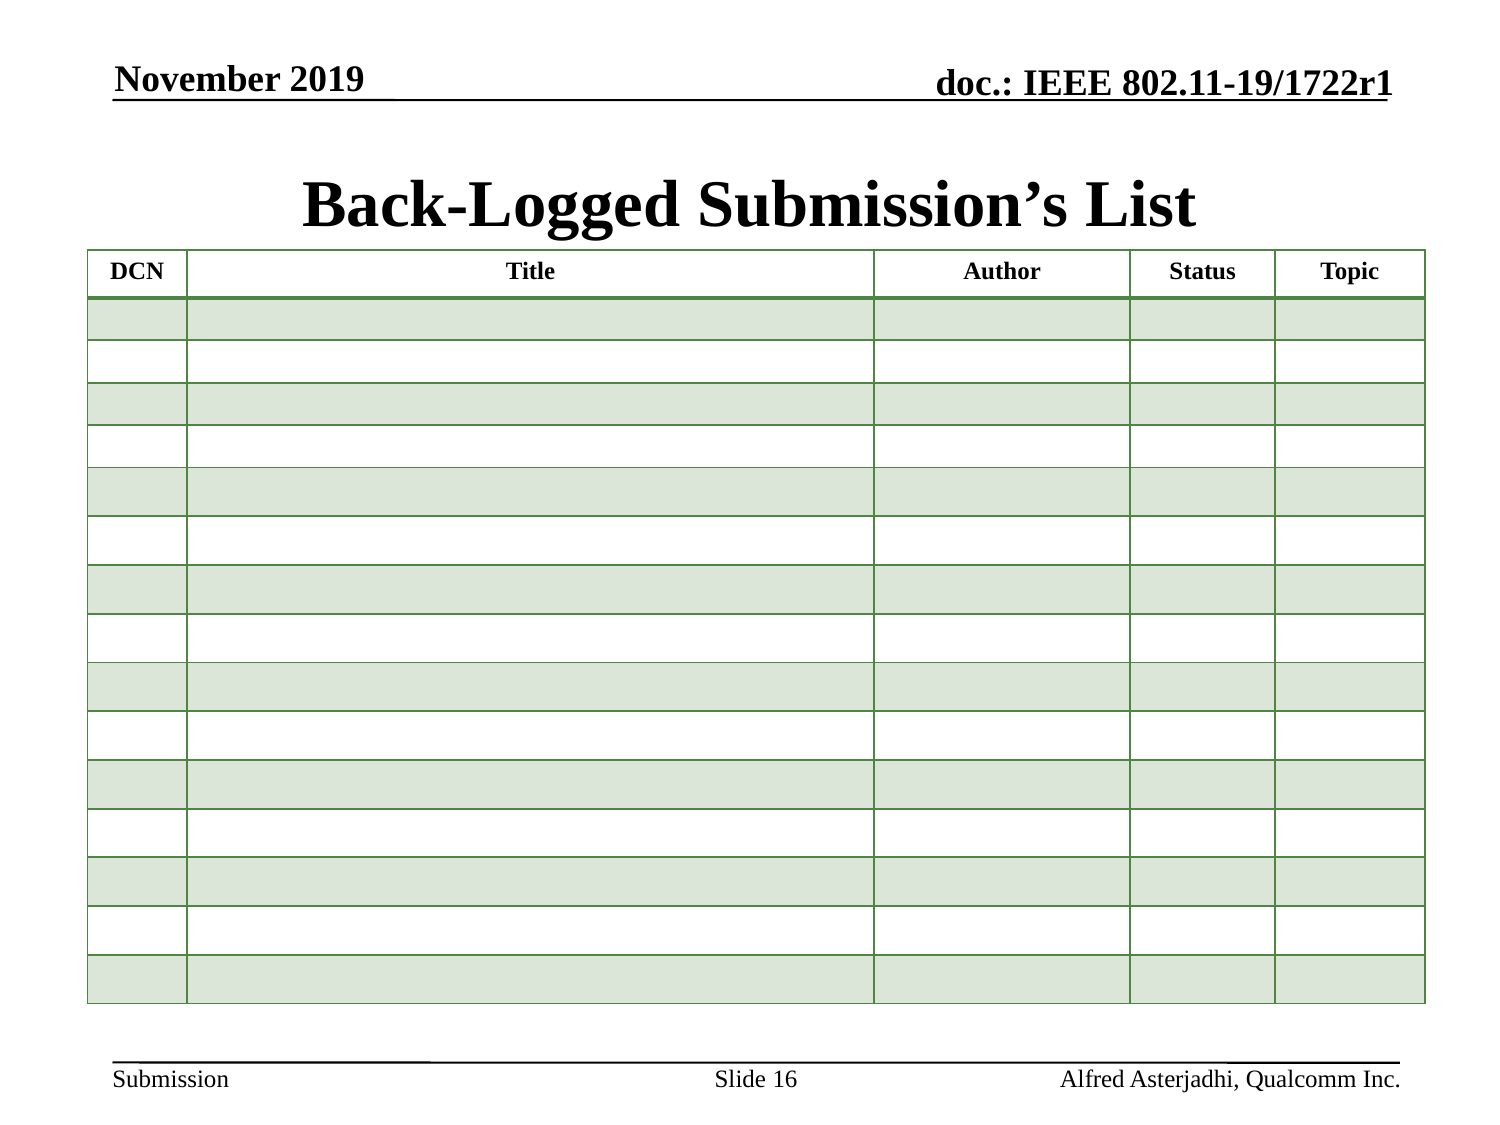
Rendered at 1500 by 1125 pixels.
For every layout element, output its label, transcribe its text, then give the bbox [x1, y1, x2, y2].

table_cell [88, 712, 186, 759]
table_cell [875, 956, 1129, 1003]
table_cell [88, 663, 186, 710]
table_cell [188, 300, 873, 339]
table_cell [188, 907, 873, 954]
table_cell [188, 663, 873, 710]
table_cell [188, 956, 873, 1003]
table_header Status [1131, 251, 1274, 296]
table_cell [188, 341, 873, 382]
table_cell [188, 384, 873, 424]
table_cell [88, 810, 186, 856]
table_cell [88, 426, 186, 467]
table_cell [1131, 761, 1274, 808]
table_cell [88, 858, 186, 905]
table_cell [875, 663, 1129, 710]
table_cell [188, 810, 873, 856]
table_cell [1131, 426, 1274, 467]
table_header Topic [1276, 251, 1424, 296]
table_cell [875, 712, 1129, 759]
table_cell [188, 712, 873, 759]
table_cell [1131, 907, 1274, 954]
table_cell [1276, 566, 1424, 613]
table_cell [875, 517, 1129, 564]
table_cell [1276, 300, 1424, 339]
table_cell [875, 810, 1129, 856]
title Back-Logged Submission’s List [112, 112, 1388, 249]
table_cell [1131, 712, 1274, 759]
table_cell [1276, 858, 1424, 905]
table_cell [188, 468, 873, 515]
table_cell [1131, 468, 1274, 515]
table_cell [88, 341, 186, 382]
table_cell [1131, 517, 1274, 564]
table_cell [88, 907, 186, 954]
table_cell [188, 566, 873, 613]
table_cell [88, 300, 186, 339]
table_cell [875, 761, 1129, 808]
table_cell [1131, 810, 1274, 856]
table_cell [875, 615, 1129, 662]
table_cell [188, 761, 873, 808]
table_cell [875, 468, 1129, 515]
table_cell [88, 615, 186, 662]
table_header Author [875, 251, 1129, 296]
table_cell [1276, 761, 1424, 808]
table_cell [1276, 712, 1424, 759]
table_cell [88, 761, 186, 808]
footer Alfred Asterjadhi, Qualcomm Inc. [878, 1061, 1402, 1093]
slide_number Slide 16 [712, 1061, 800, 1123]
table_cell [88, 956, 186, 1003]
table_cell [188, 615, 873, 662]
table_cell [188, 858, 873, 905]
table_cell [1131, 300, 1274, 339]
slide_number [114, 54, 423, 100]
table_cell [1131, 858, 1274, 905]
table_cell [875, 384, 1129, 424]
table_cell [88, 468, 186, 515]
table_cell [1276, 426, 1424, 467]
table_cell [1276, 615, 1424, 662]
table_cell [1276, 341, 1424, 382]
table_cell [875, 858, 1129, 905]
table_cell [188, 517, 873, 564]
table_cell [88, 517, 186, 564]
table_cell [88, 384, 186, 424]
table_cell [875, 300, 1129, 339]
table_cell [875, 907, 1129, 954]
table_cell [188, 426, 873, 467]
table_cell [1131, 615, 1274, 662]
table_cell [1276, 517, 1424, 564]
table_cell [1276, 468, 1424, 515]
table_header DCN [88, 251, 186, 296]
table_cell [1276, 907, 1424, 954]
table_cell [1131, 663, 1274, 710]
table_cell [1131, 341, 1274, 382]
table_cell [1276, 384, 1424, 424]
table_cell [1276, 663, 1424, 710]
table_cell [1276, 956, 1424, 1003]
table_cell [1131, 956, 1274, 1003]
table_cell [1131, 566, 1274, 613]
table_cell [875, 426, 1129, 467]
table_cell [875, 566, 1129, 613]
table_cell [1131, 384, 1274, 424]
table_header Title [188, 251, 873, 296]
table_cell [88, 566, 186, 613]
table_cell [1276, 810, 1424, 856]
table_cell [875, 341, 1129, 382]
